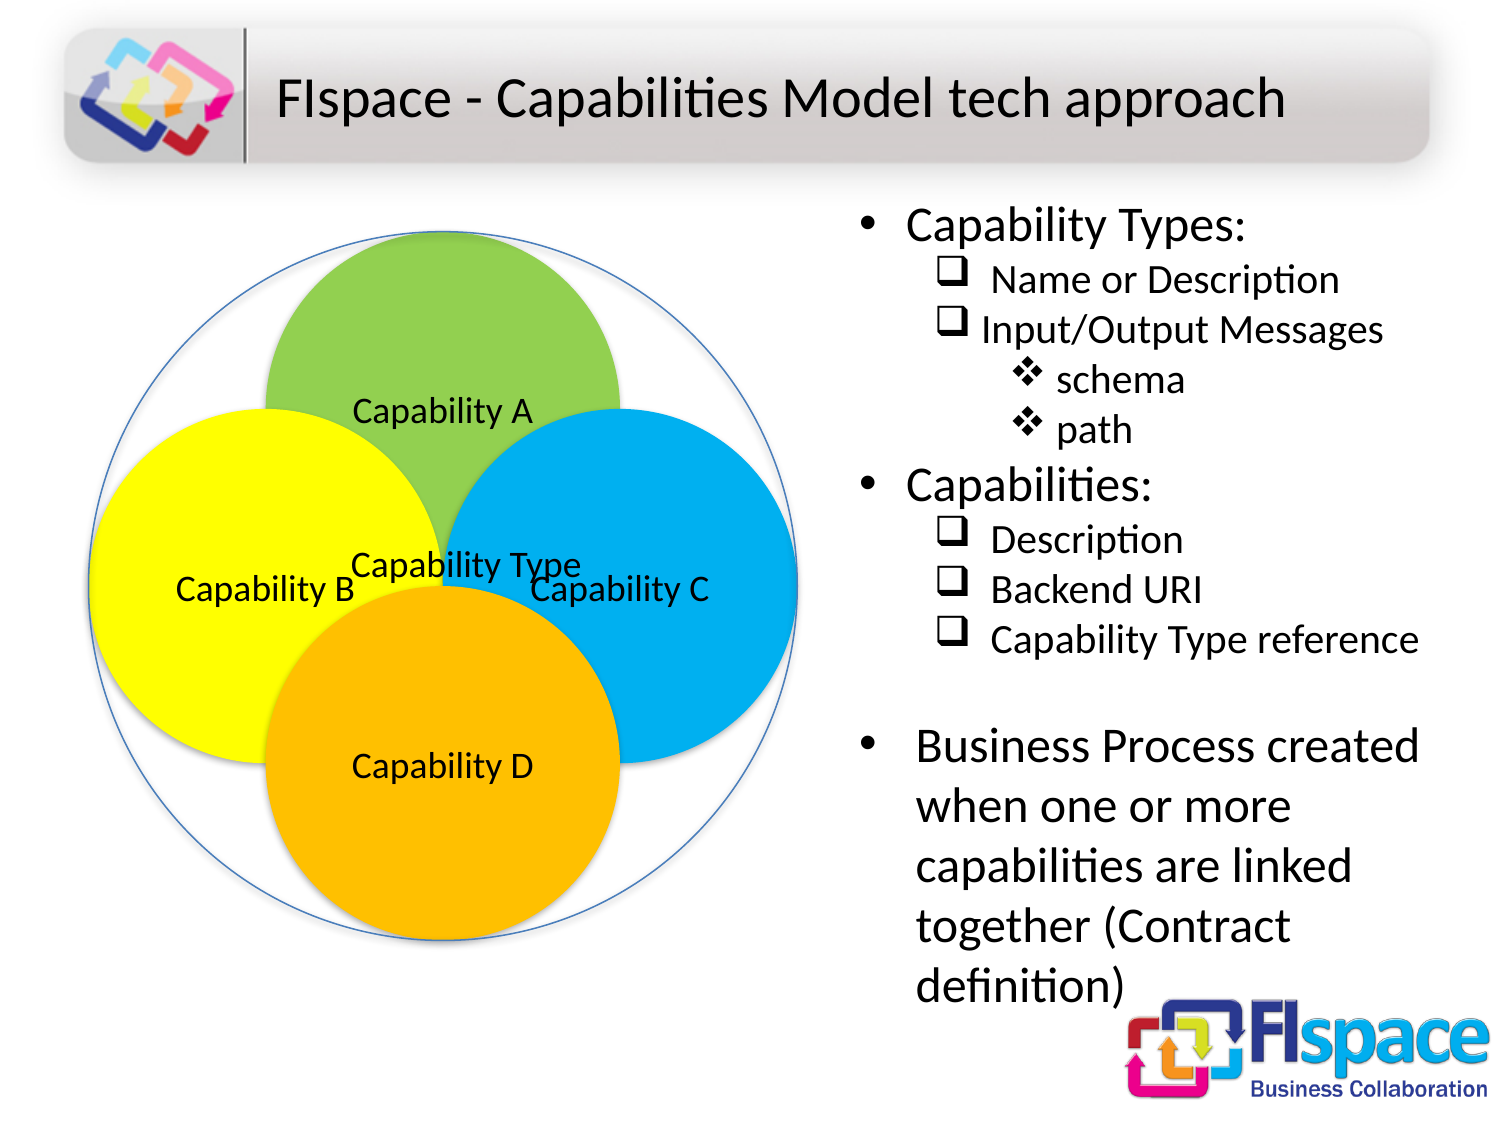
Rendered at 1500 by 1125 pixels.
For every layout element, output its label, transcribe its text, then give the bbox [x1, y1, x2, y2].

title FIspace - Capabilities Model tech approach [261, 39, 1401, 149]
picture [0, 0, 1500, 253]
text_box [87, 230, 799, 942]
text_box Capability Type [336, 532, 597, 592]
picture [1471, 993, 1496, 1101]
picture [1471, 1028, 1477, 1037]
text_box Capability Types: Name or Description Input/Output Messages schema path Capabilities: Description Backend URI Capability Type reference Business Process created when one or more capabilities are linked together (Contract definition) [844, 184, 1471, 1125]
